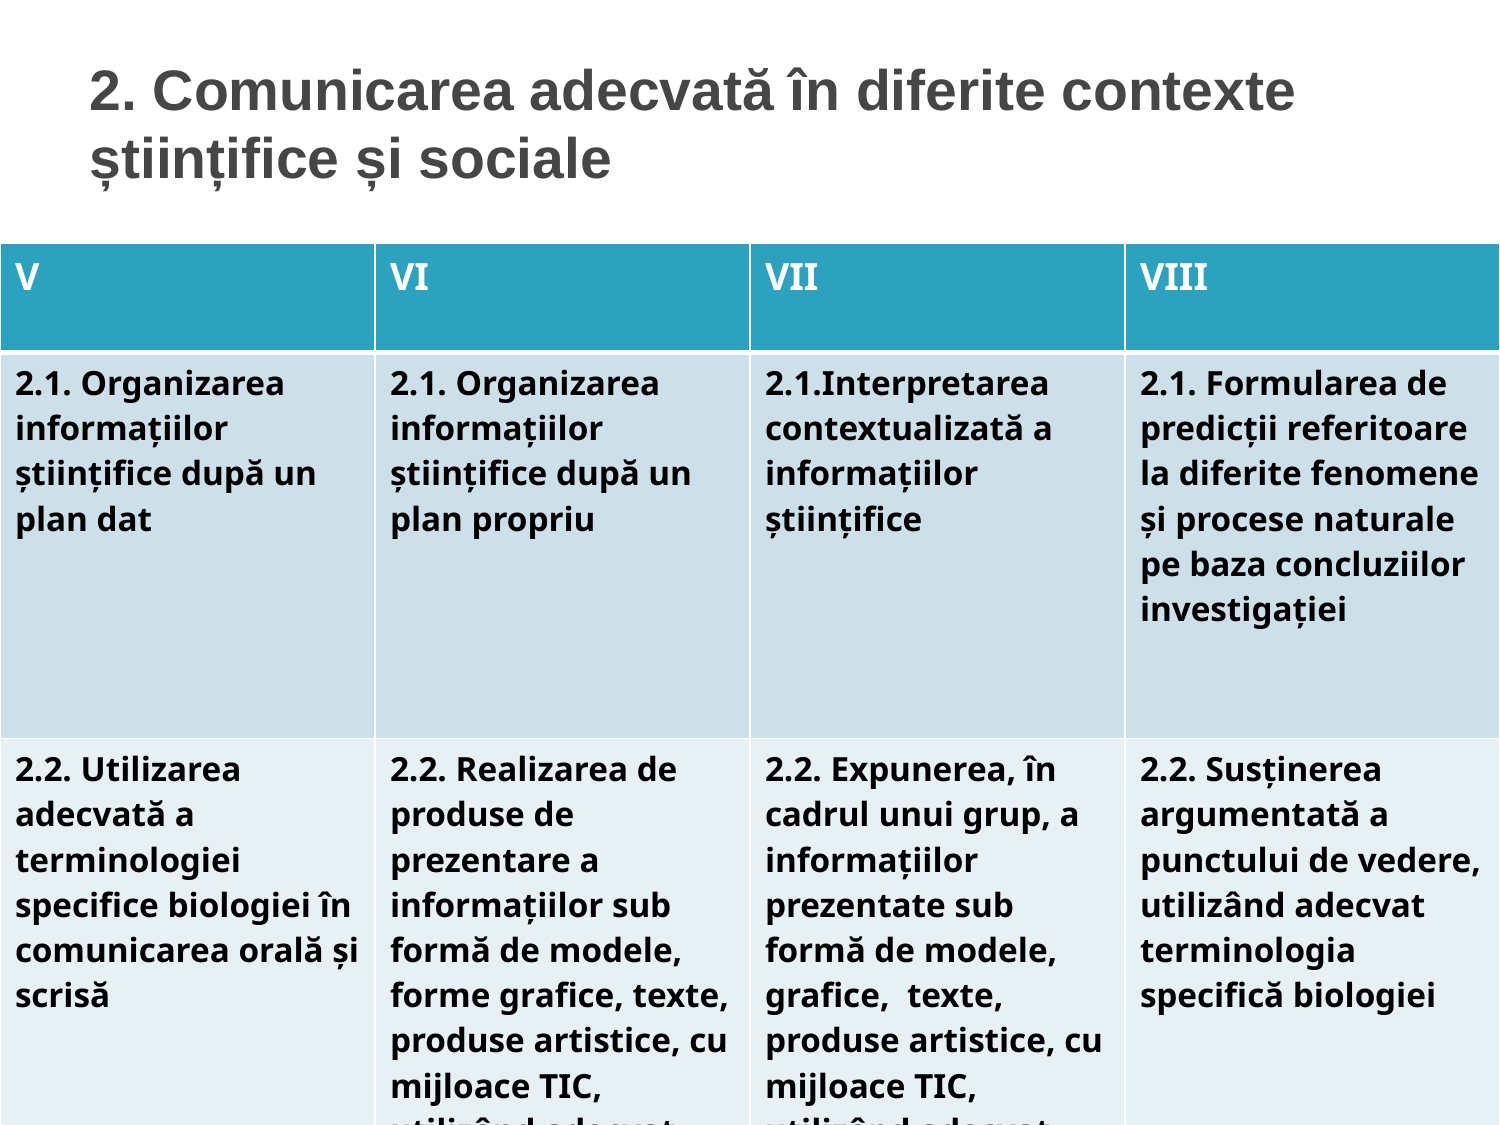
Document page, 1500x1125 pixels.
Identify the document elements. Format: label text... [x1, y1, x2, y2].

table_header VI [376, 244, 749, 350]
table_cell 2.2. Susținerea argumentată a punctului de vedere, utilizând adecvat terminologia specifică biologiei [1126, 739, 1499, 1125]
table_cell 2.1. Organizarea informațiilor științifice după un plan dat [1, 355, 374, 738]
title 2. Comunicarea adecvată în diferite contexte științifice și sociale [75, 45, 1425, 233]
table_header VII [751, 244, 1124, 350]
table_cell 2.1. Formularea de predicții referitoare la diferite fenomene și procese naturale pe baza concluziilor investigației [1126, 355, 1499, 738]
table_cell 2.2. Expunerea, în cadrul unui grup, a informațiilor prezentate sub formă de modele, grafice, texte, produse artistice, cu mijloace TIC, utilizând adecvat terminologia specifică biologiei [751, 739, 1124, 1125]
table_cell 2.1. Organizarea informațiilor științifice după un plan propriu [376, 355, 749, 738]
table_cell 2.1.Interpretarea contextualizată a informațiilor științifice [751, 355, 1124, 738]
table_header V [1, 244, 374, 350]
table_cell 2.2. Realizarea de produse de prezentare a informațiilor sub formă de modele, forme grafice, texte, produse artistice, cu mijloace TIC, utilizând adecvat terminologia specifică biologiei [376, 739, 749, 1125]
table_cell 2.2. Utilizarea adecvată a terminologiei specifice biologiei în comunicarea orală și scrisă [1, 739, 374, 1125]
table_header VIII [1126, 244, 1499, 350]
